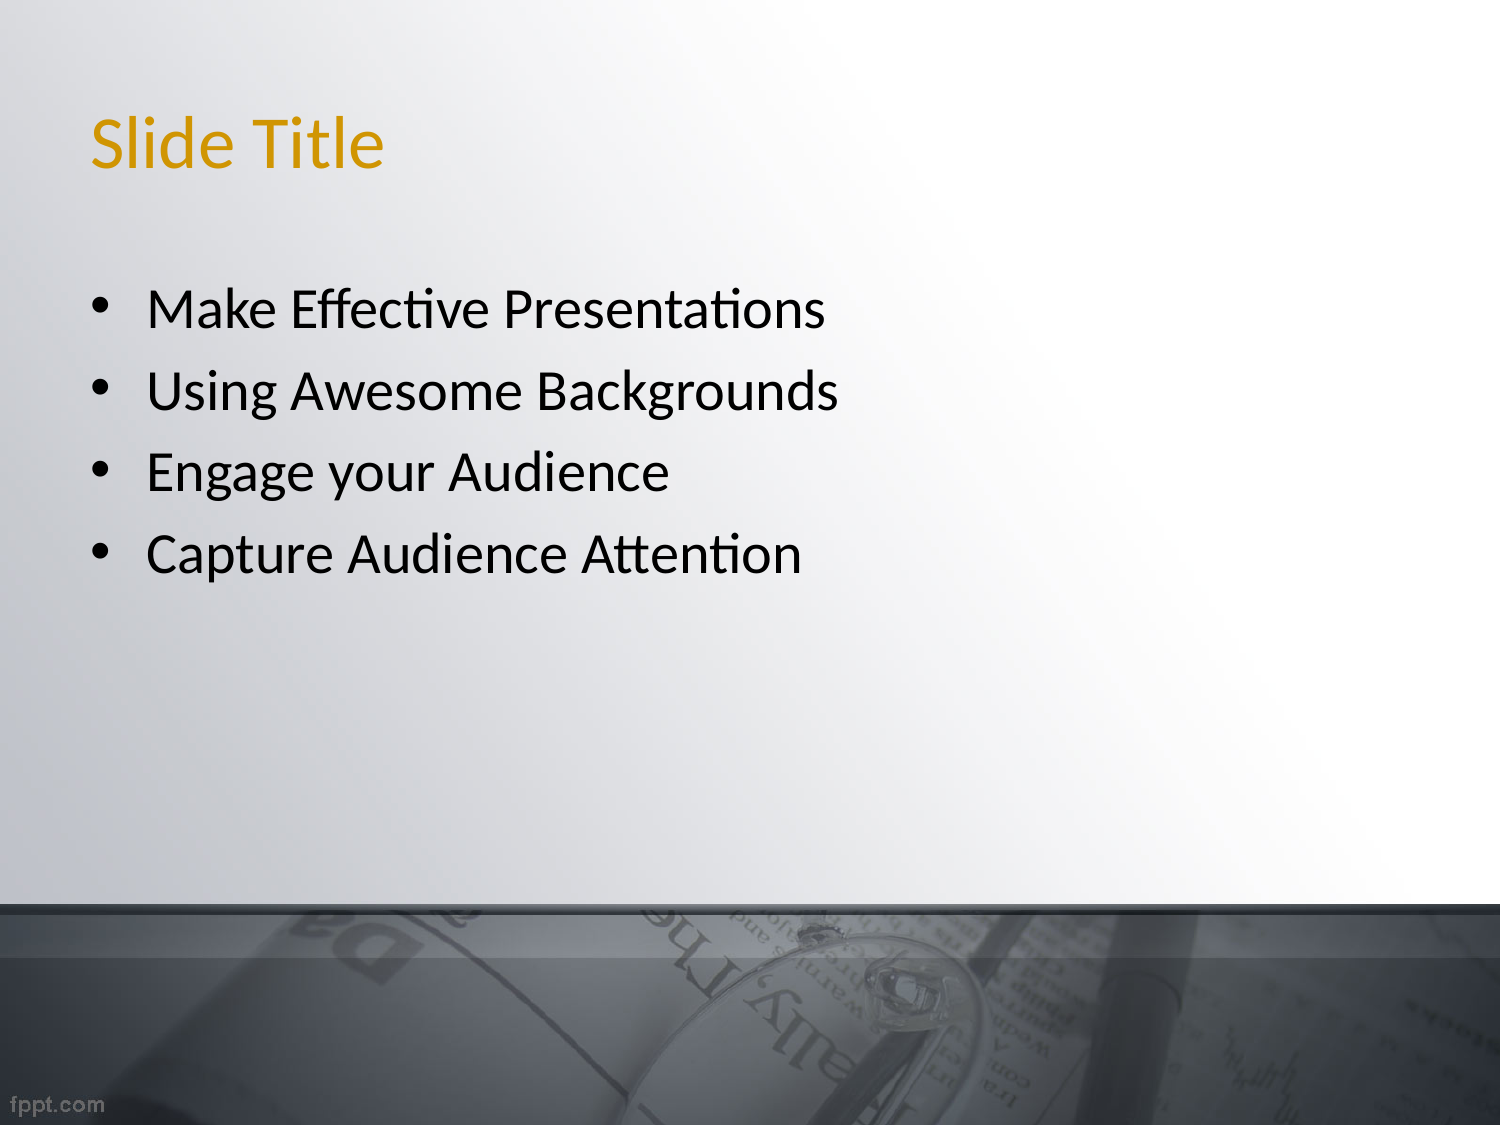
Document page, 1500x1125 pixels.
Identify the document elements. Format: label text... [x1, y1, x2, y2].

picture [0, 0, 1500, 1125]
title Slide Title [75, 45, 1425, 233]
list Make Effective Presentations Using Awesome Backgrounds Engage your Audience Capture Audience Attention [75, 262, 1425, 1005]
